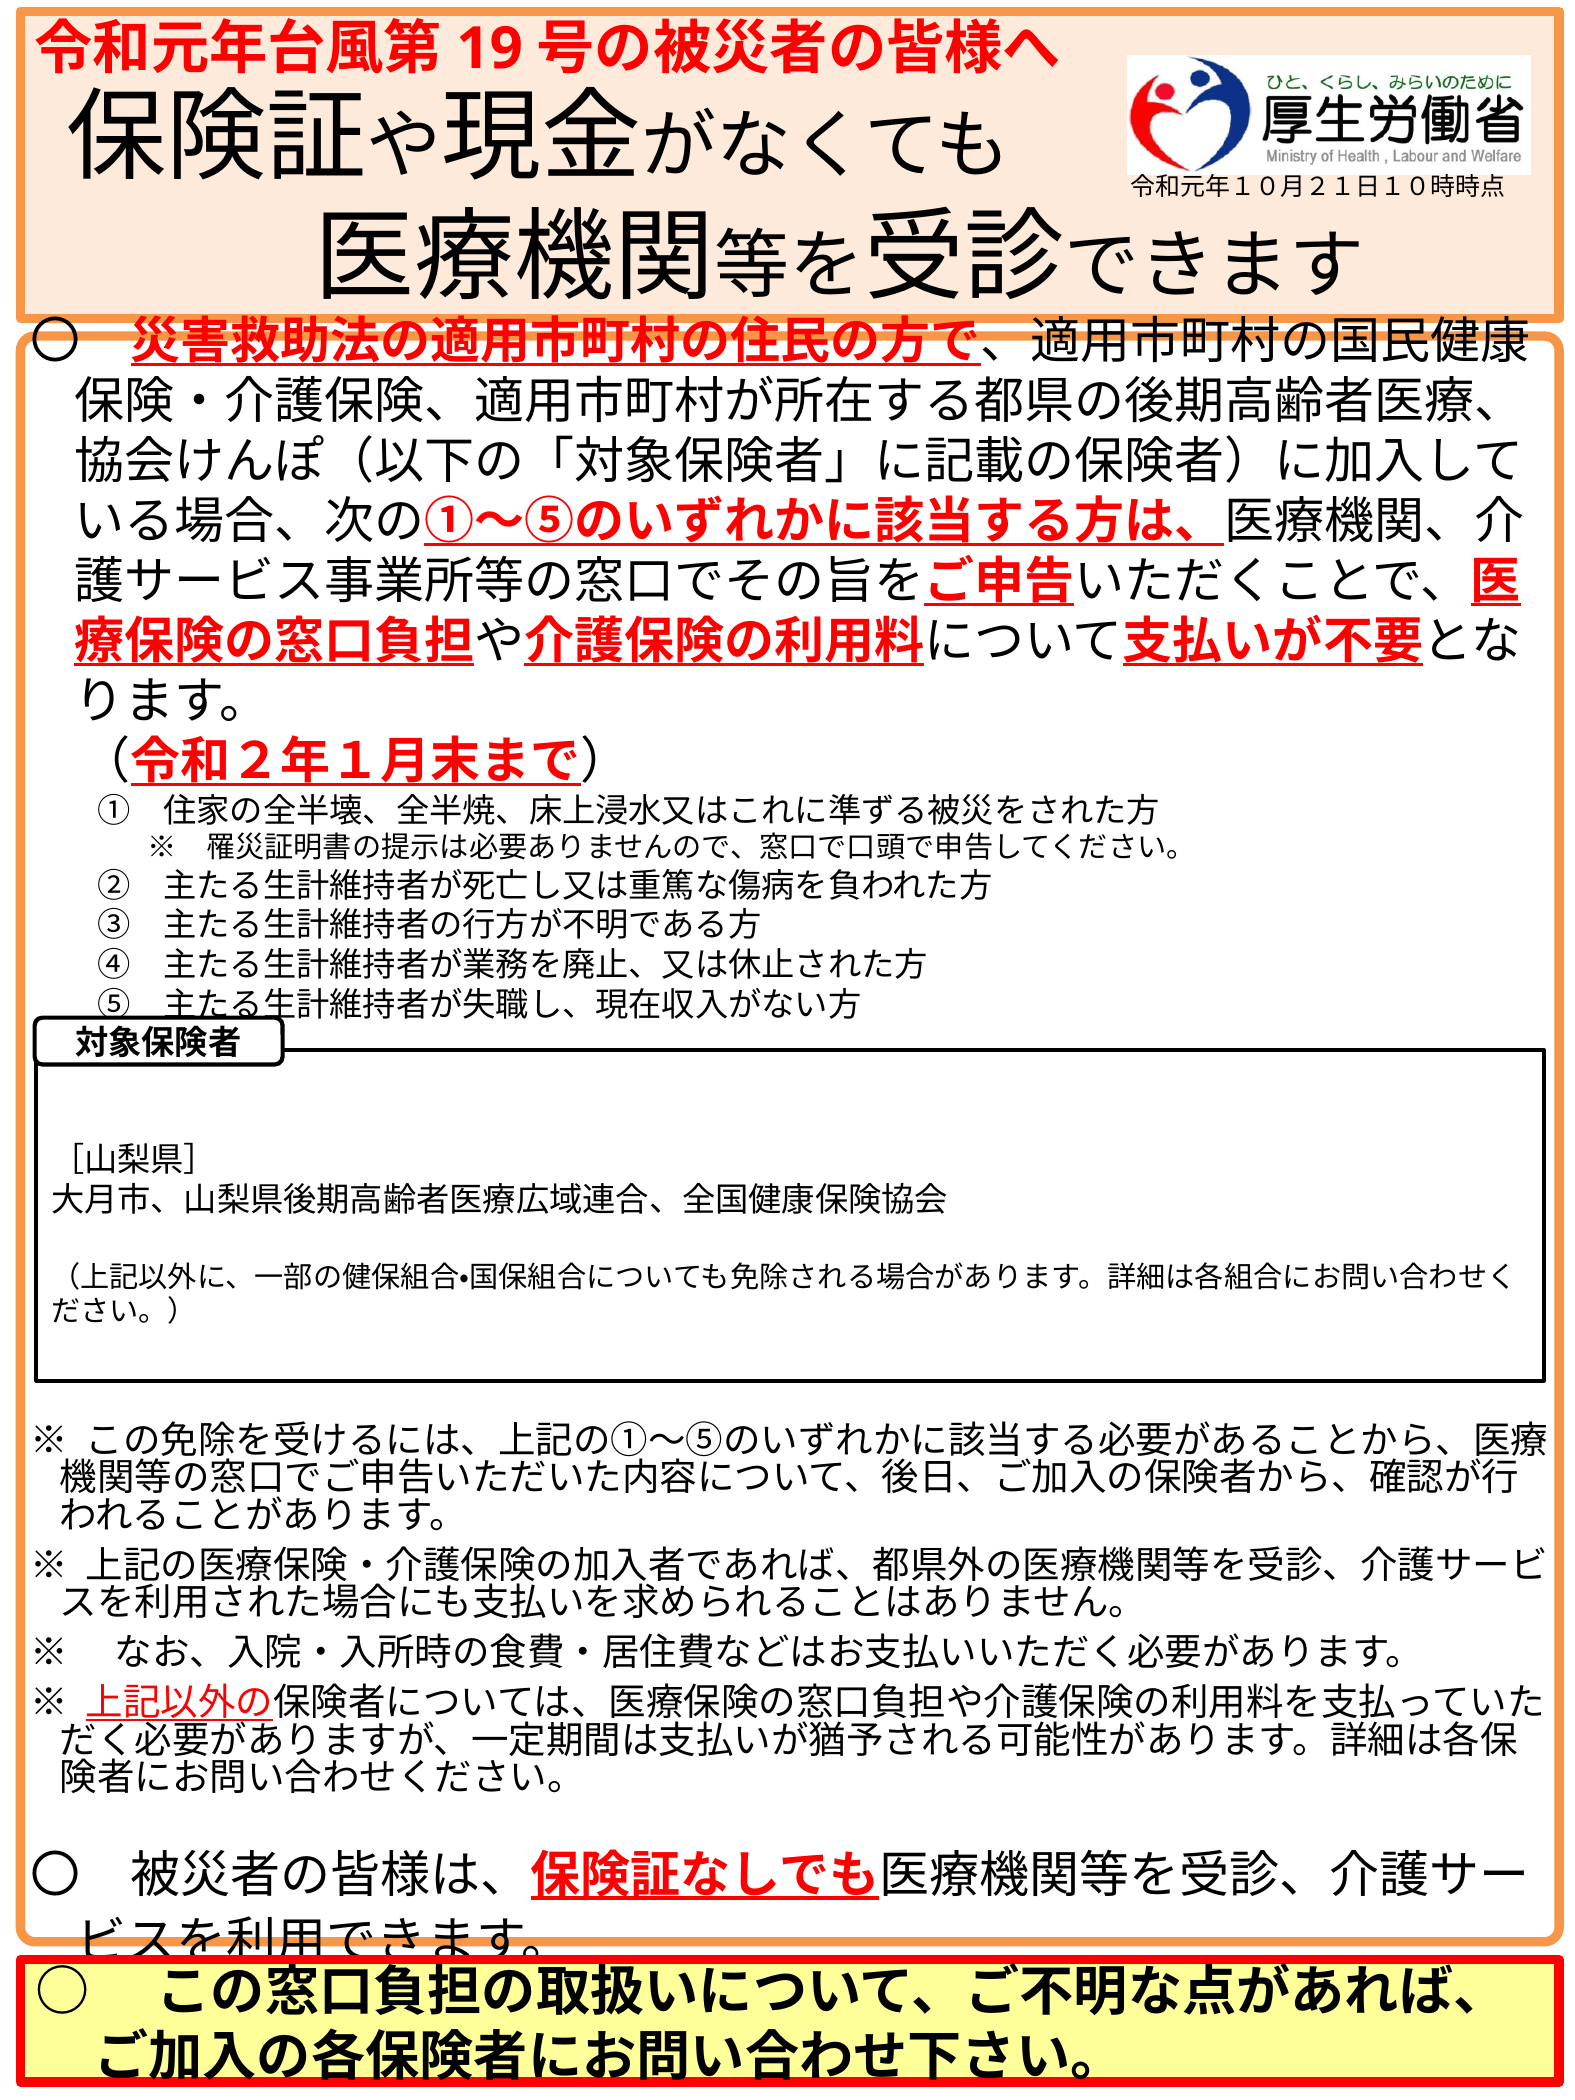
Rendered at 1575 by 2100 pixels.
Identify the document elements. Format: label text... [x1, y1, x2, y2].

text_box ［山梨県］ 大月市、山梨県後期高齢者医療広域連合、全国健康保険協会 （上記以外に、一部の健保組合・国保組合についても免除される場合があります。詳細は各組合にお問い合わせください。） [34, 1048, 1546, 1383]
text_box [1115, 55, 1543, 209]
text_box 令和元年台風第19号の被災者の皆様へ [33, 1, 1081, 70]
text_box ○ この窓口負担の取扱いについて、ご不明な点があれば、ご加入の各保険者にお問い合わせ下さい。 [18, 1957, 1561, 2084]
text_box 対象保険者 [32, 1015, 285, 1067]
text_box 〇 災害救助法の適用市町村の住民の方で、適用市町村の国民健康保険・介護保険、適用市町村が所在する都県の後期高齢者医療、協会けんぽ（以下の「対象保険者」に記載の保険者）に加入している場合、次の➀～➄のいずれかに該当する方は、医療機関、介護サービス事業所等の窓口でその旨をご申告いただくことで、医療保険の窓口負担や介護保険の利用料について支払いが不要となります。 （令和２年１月末まで） ① 住家の全半壊、全半焼、床上浸水又はこれに準ずる被災をされた方 ※ 罹災証明書の提示は必要ありませんので、窓口で口頭で申告してください。 ② 主たる生計維持者が死亡し又は重篤な傷病を負われた方 ③ 主たる生計維持者の行方が不明である方 ④ 主たる生計維持者が業務を廃止、又は休止された方 ⑤ 主たる生計維持者が失職し、現在収入がない方 ※ この免除を受けるには、上記の①～⑤のいずれかに該当する必要があることから、医療機関等の窓口でご申告いただいた内容について、後日、ご加入の保険者から、確認が行われることがあります。 ※ 上記の医療保険・介護保険の加入者であれば、都県外の医療機関等を受診、介護サービスを利用された場合にも支払いを求められることはありません。 ※ なお、入院・入所時の食費・居住費などはお支払いいただく必要があります。 ※ 上記以外の保険者については、医療保険の窓口負担や介護保険の利用料を支払っていただく必要がありますが、一定期間は支払いが猶予される可能性があります。詳細は各保険者にお問い合わせください。 〇 被災者の皆様は、保険証なしでも医療機関等を受診、介護サービスを利用できます。 [18, 333, 1562, 1944]
text_box 保険証や現金がなくても 医療機関等を受診できます [18, 9, 1561, 320]
